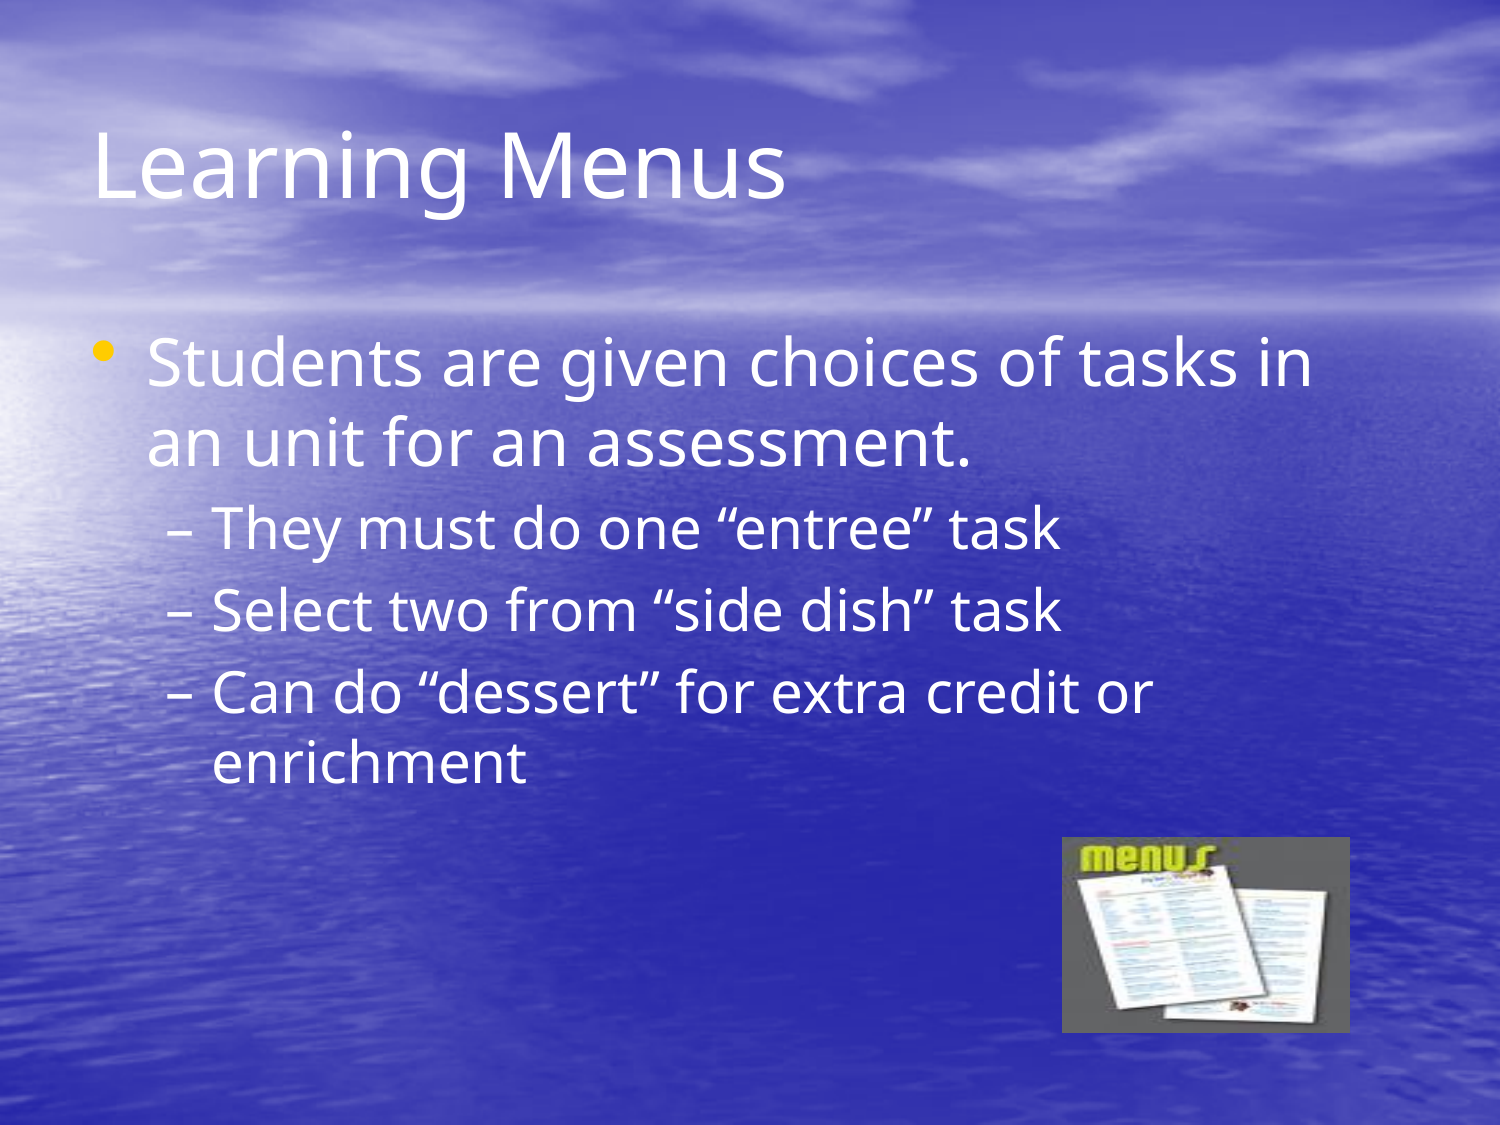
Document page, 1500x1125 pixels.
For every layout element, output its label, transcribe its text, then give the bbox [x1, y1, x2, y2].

picture [1062, 837, 1351, 1034]
list Students are given choices of tasks in an unit for an assessment. They must do one “entree” task Select two from “side dish” task Can do “dessert” for extra credit or enrichment [74, 312, 1426, 988]
title Learning Menus [74, 47, 1426, 276]
